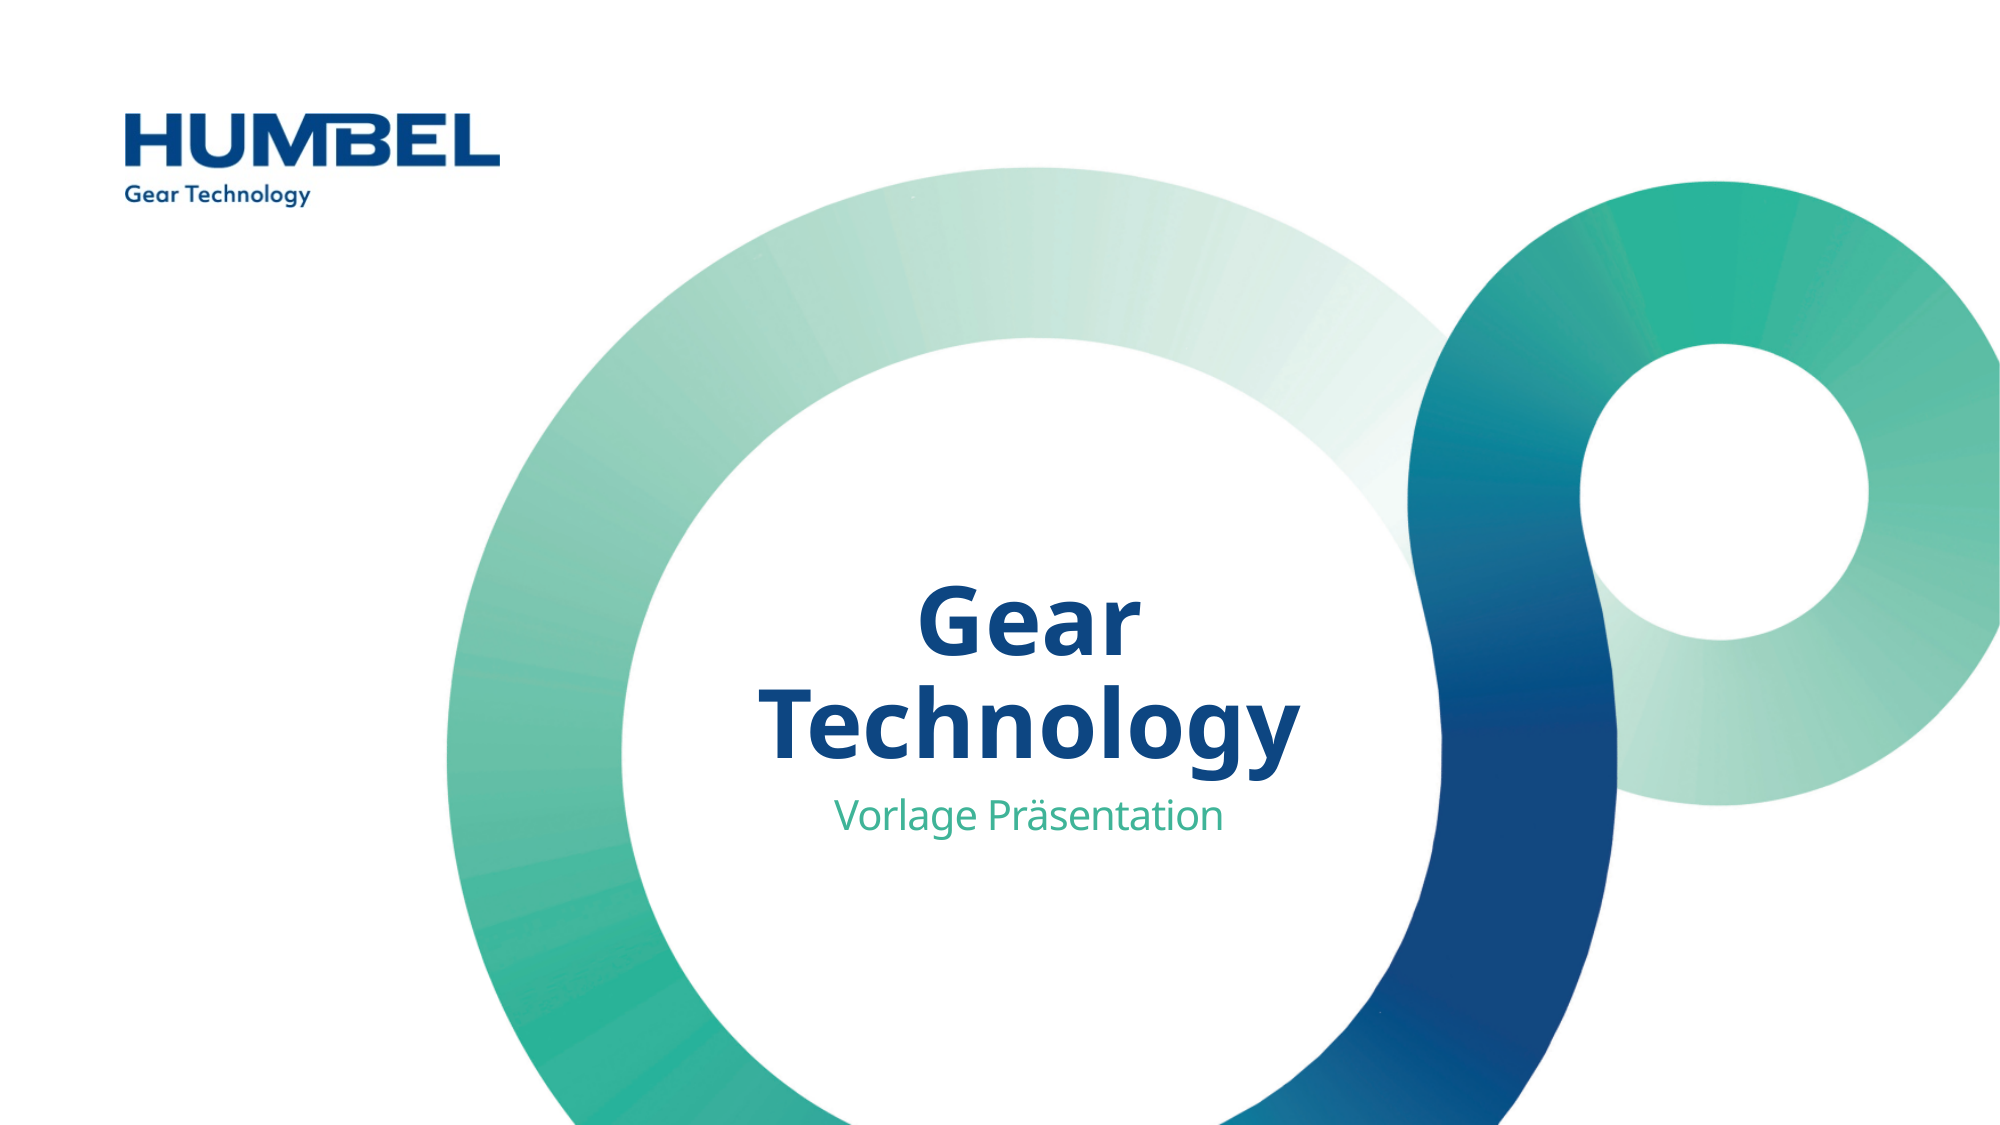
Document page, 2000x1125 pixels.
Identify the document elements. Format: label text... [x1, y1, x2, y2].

picture [0, 0, 2000, 1125]
list Vorlage Präsentation [633, 786, 1426, 858]
title Gear Technology [621, 569, 1437, 787]
